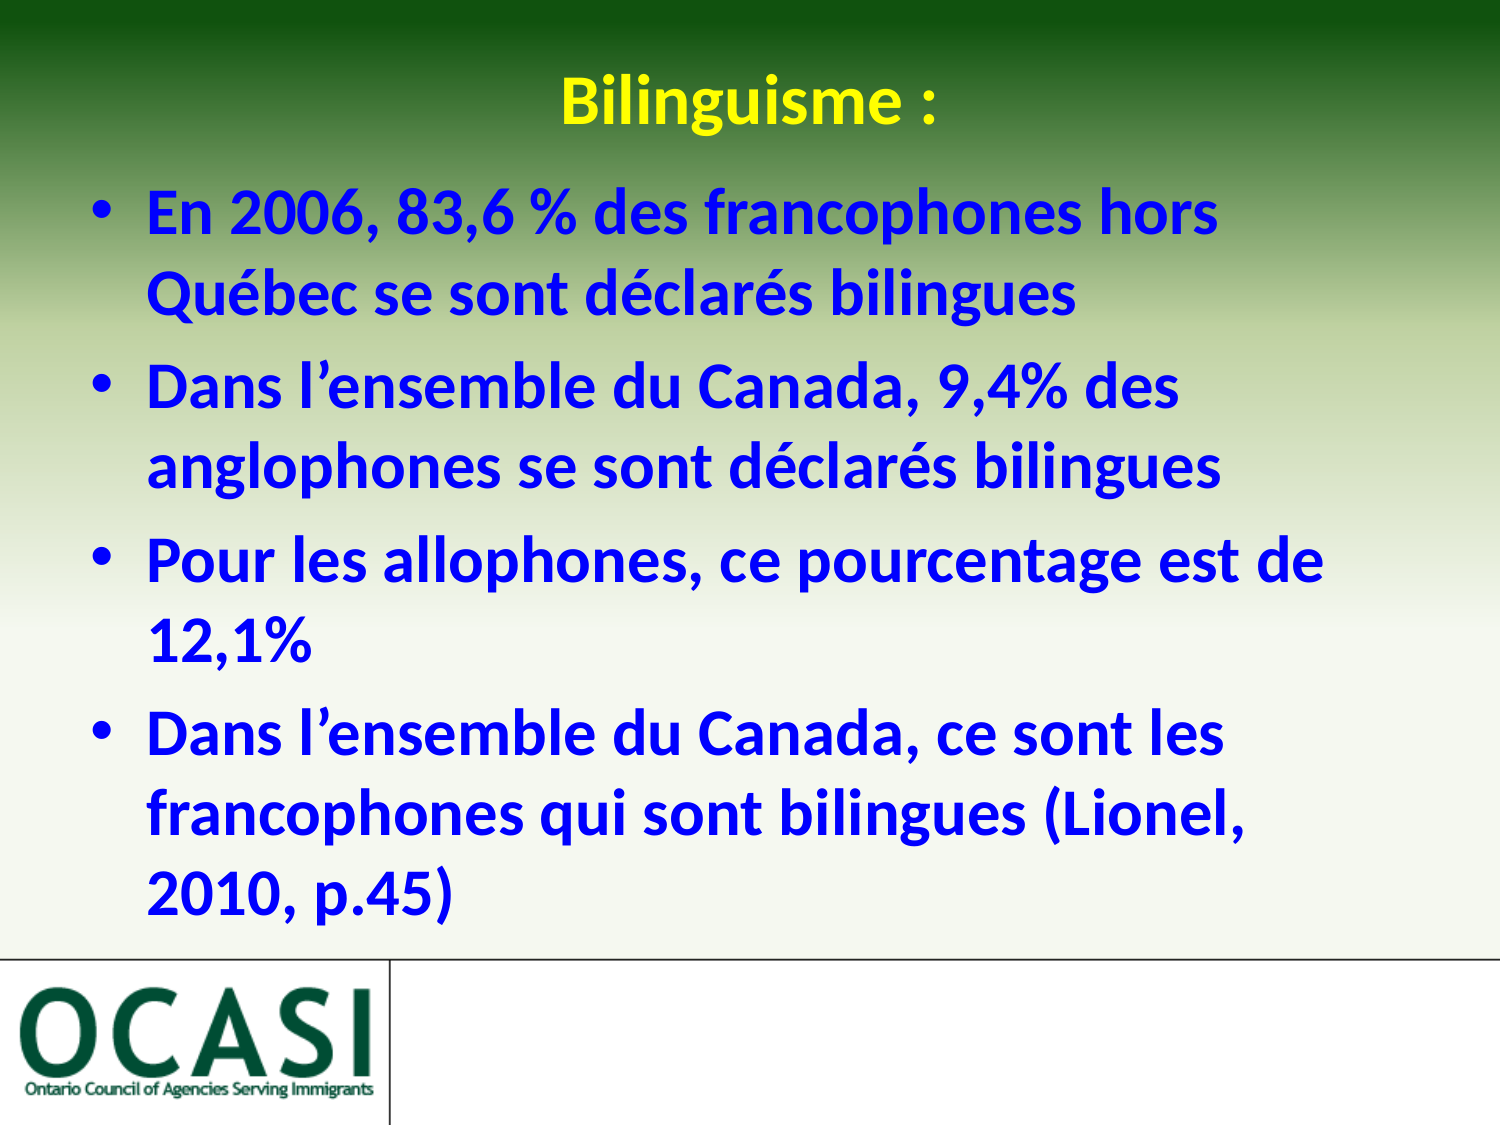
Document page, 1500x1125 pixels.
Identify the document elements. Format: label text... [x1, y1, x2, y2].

title Bilinguisme : [75, 45, 1425, 160]
list En 2006, 83,6 % des francophones hors Québec se sont déclarés bilingues Dans l’ensemble du Canada, 9,4% des anglophones se sont déclarés bilingues Pour les allophones, ce pourcentage est de 12,1% Dans l’ensemble du Canada, ce sont les francophones qui sont bilingues (Lionel, 2010, p.45) [75, 160, 1425, 941]
picture [0, 0, 1500, 1125]
